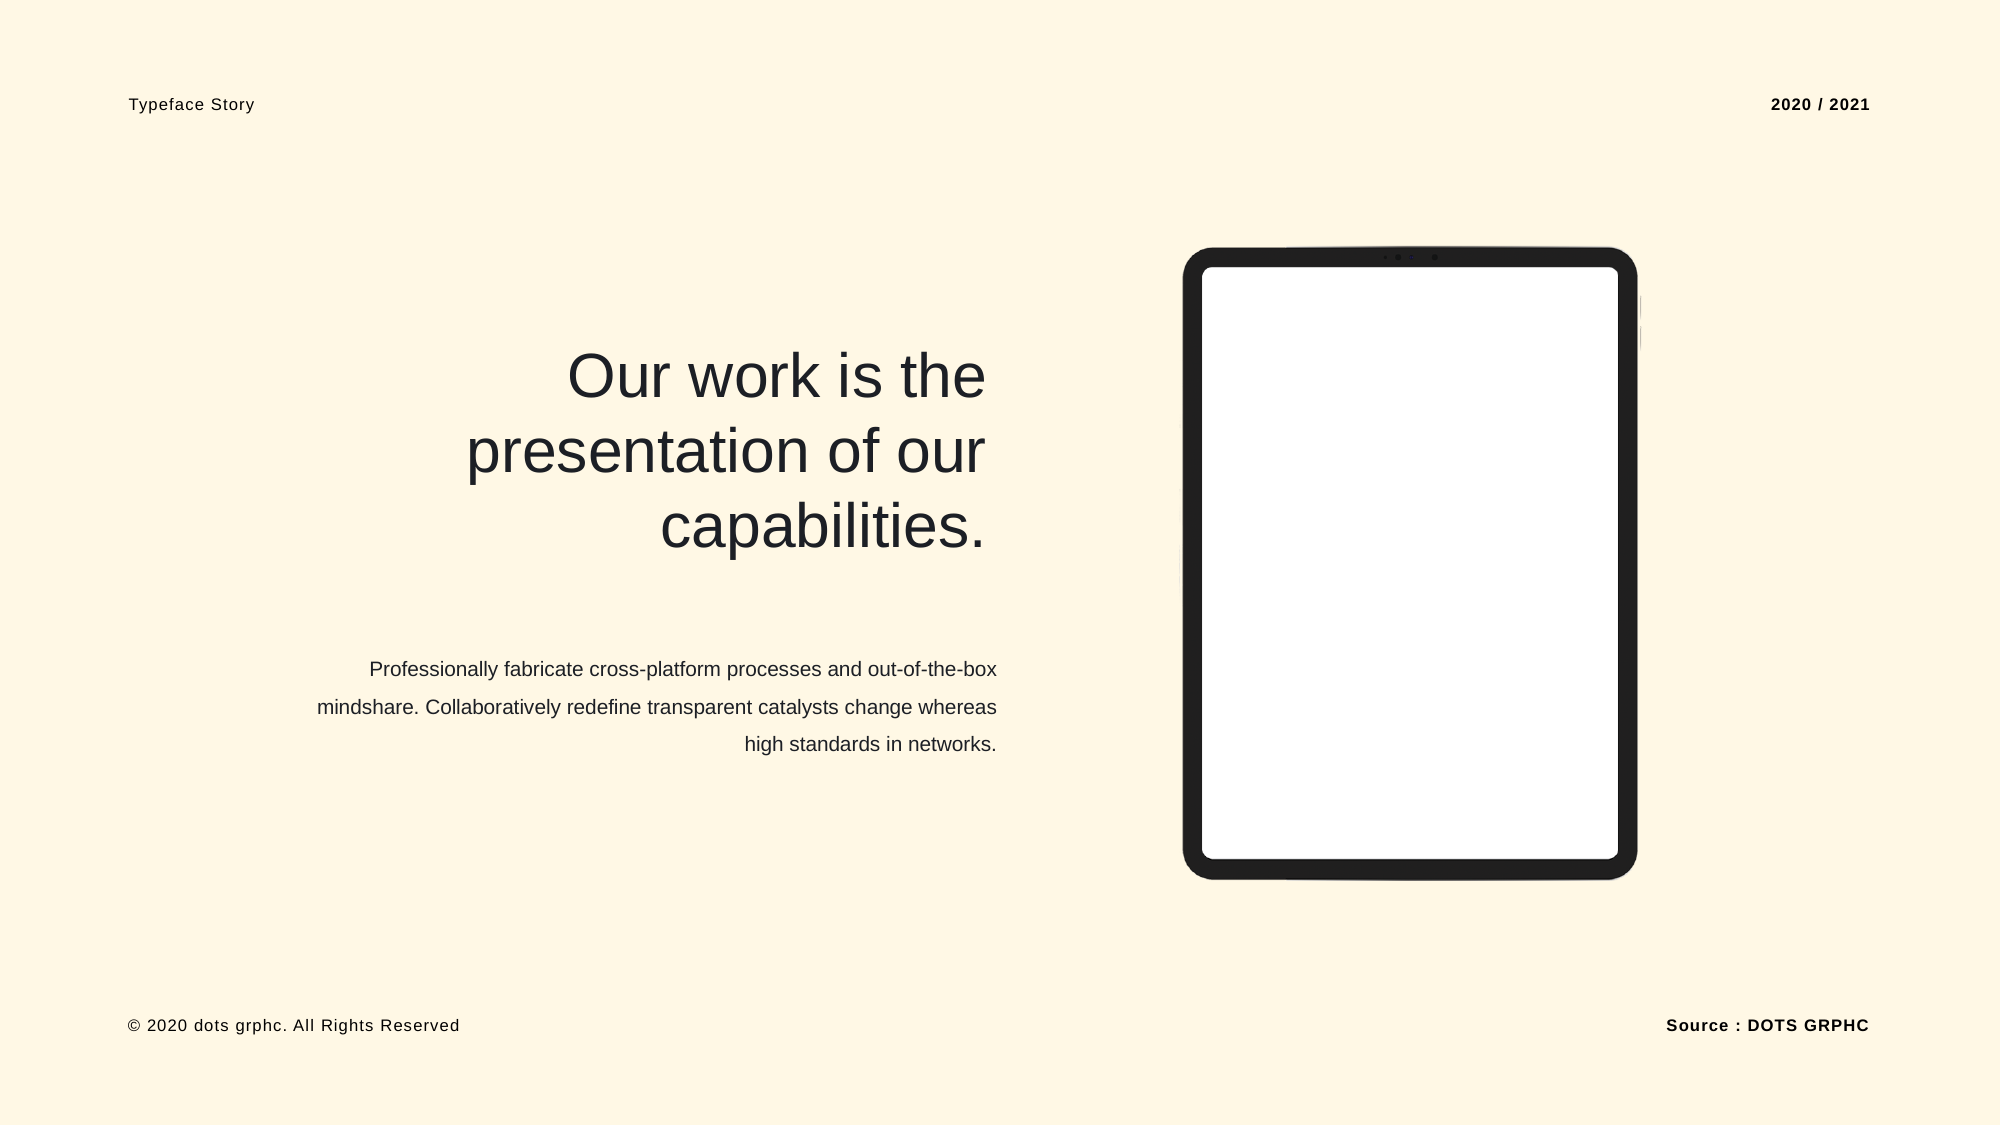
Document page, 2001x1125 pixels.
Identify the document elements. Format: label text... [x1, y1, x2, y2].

text_box Our work is the presentation of our capabilities. [466, 335, 988, 561]
picture [727, 178, 2001, 947]
text_box Typeface Story [72, 86, 311, 122]
text_box 2020 / 2021 [1688, 86, 1885, 122]
text_box Professionally fabricate cross-platform processes and out-of-the-box mindshare. Collaboratively redefine transparent catalysts change whereas high standards in networks. [316, 643, 998, 756]
text_box Source : DOTS GRPHC [1538, 1007, 1884, 1042]
text_box © 2020 dots grphc. All Rights Reserved [113, 1007, 490, 1043]
